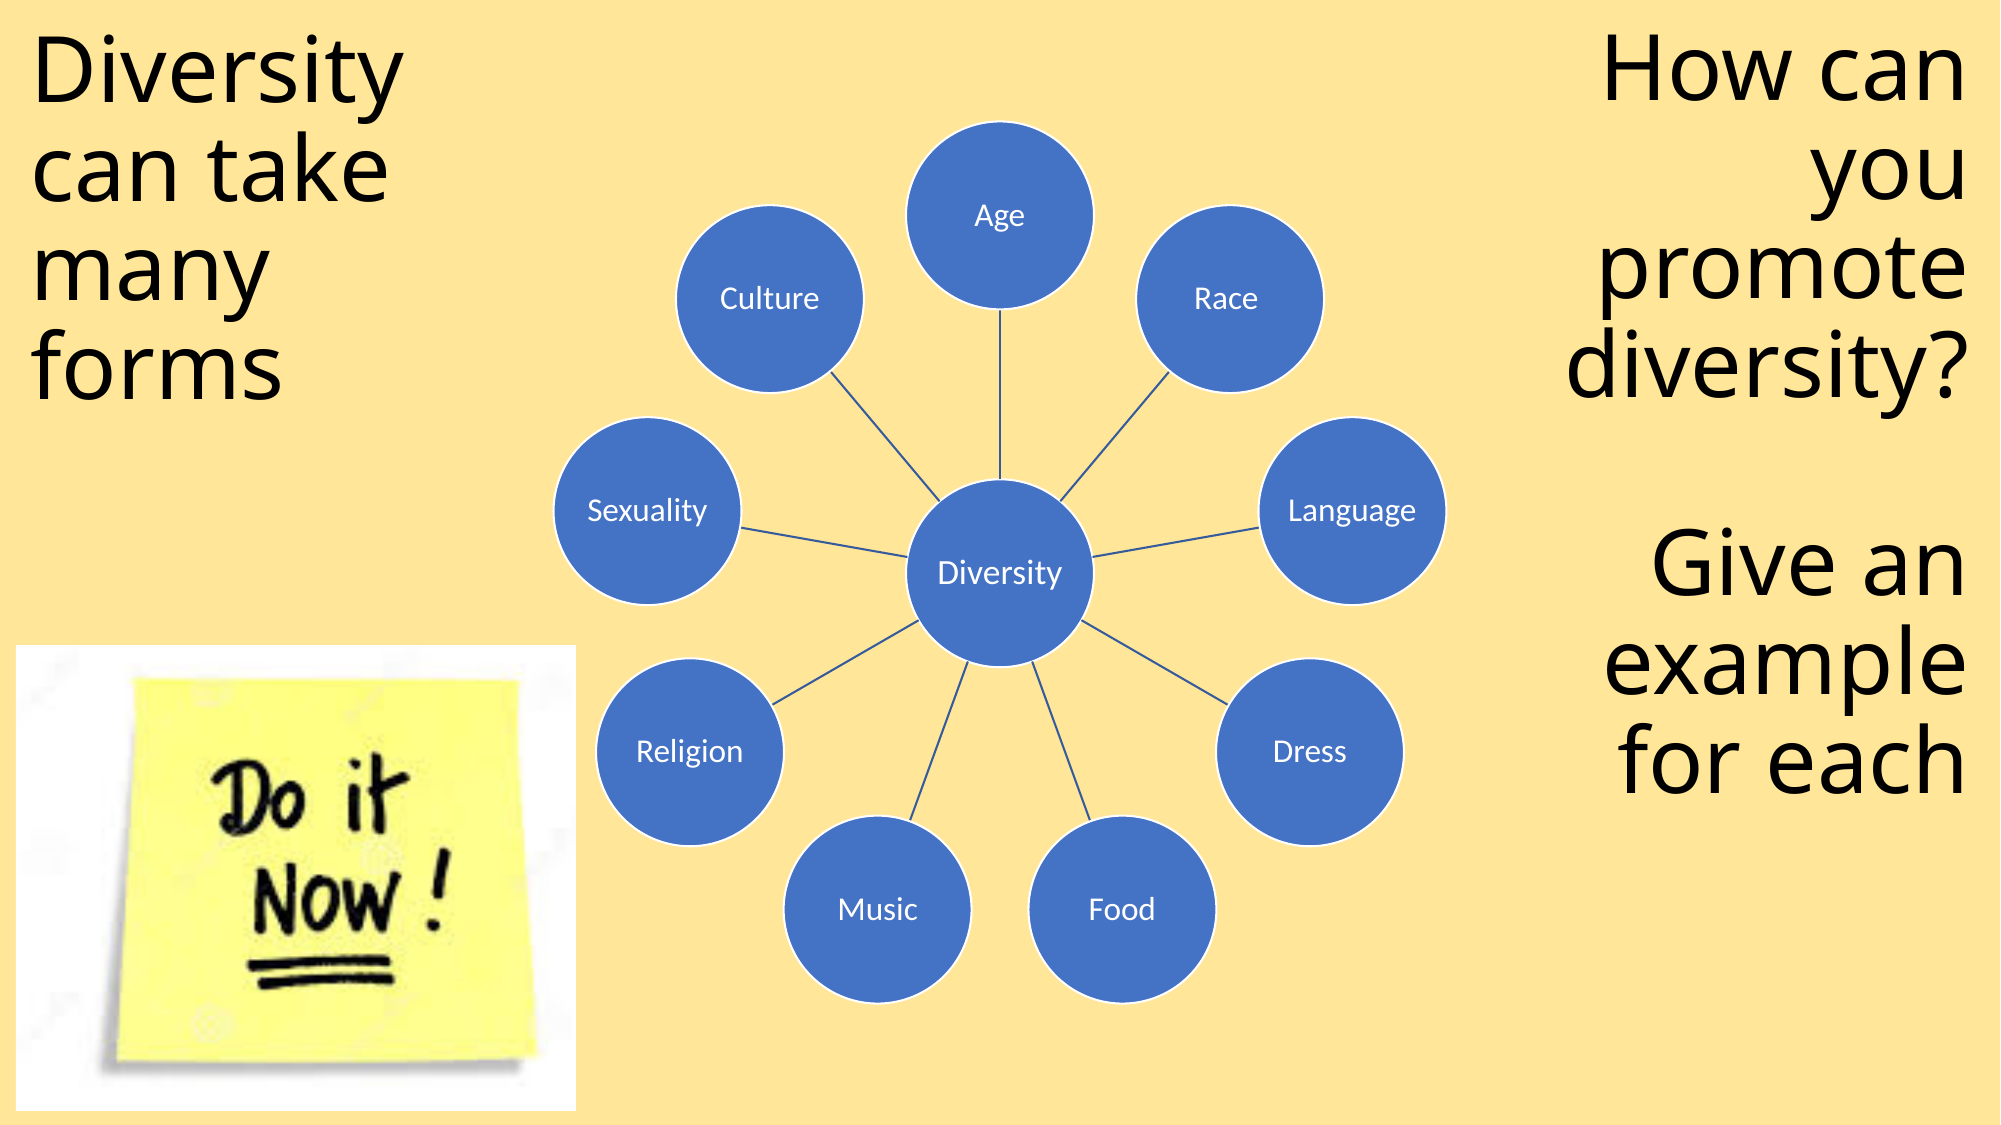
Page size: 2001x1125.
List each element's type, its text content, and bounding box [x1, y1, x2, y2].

title Diversity can take many forms [15, 9, 532, 434]
text_box How can you promote diversity? Give an example for each [1468, 9, 1985, 825]
picture [15, 645, 576, 1111]
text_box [333, 117, 1667, 1007]
